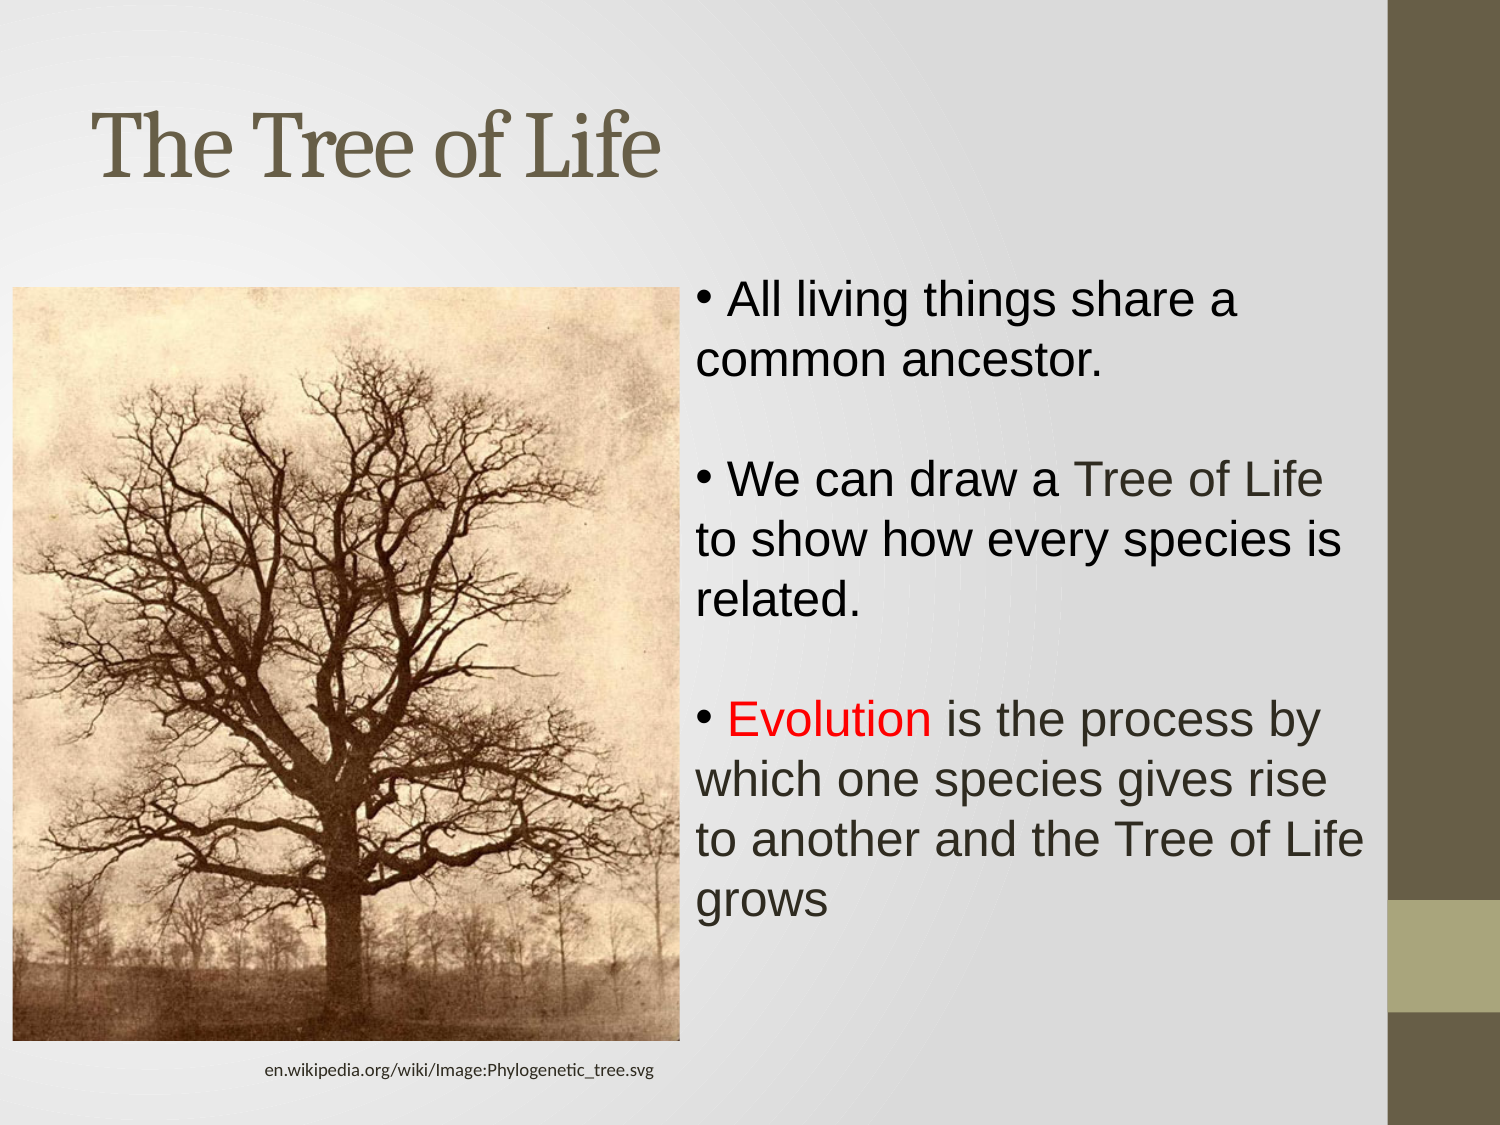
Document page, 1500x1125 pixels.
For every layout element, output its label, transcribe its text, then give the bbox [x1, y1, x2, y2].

picture [11, 286, 681, 1042]
title The Tree of Life [75, 45, 1325, 233]
text_box en.wikipedia.org/wiki/Image:Phylogenetic_tree.svg [249, 1050, 1000, 1088]
text_box All living things share a common ancestor. We can draw a Tree of Life to show how every species is related. Evolution is the process by which one species gives rise to another and the Tree of Life grows [680, 259, 1382, 935]
